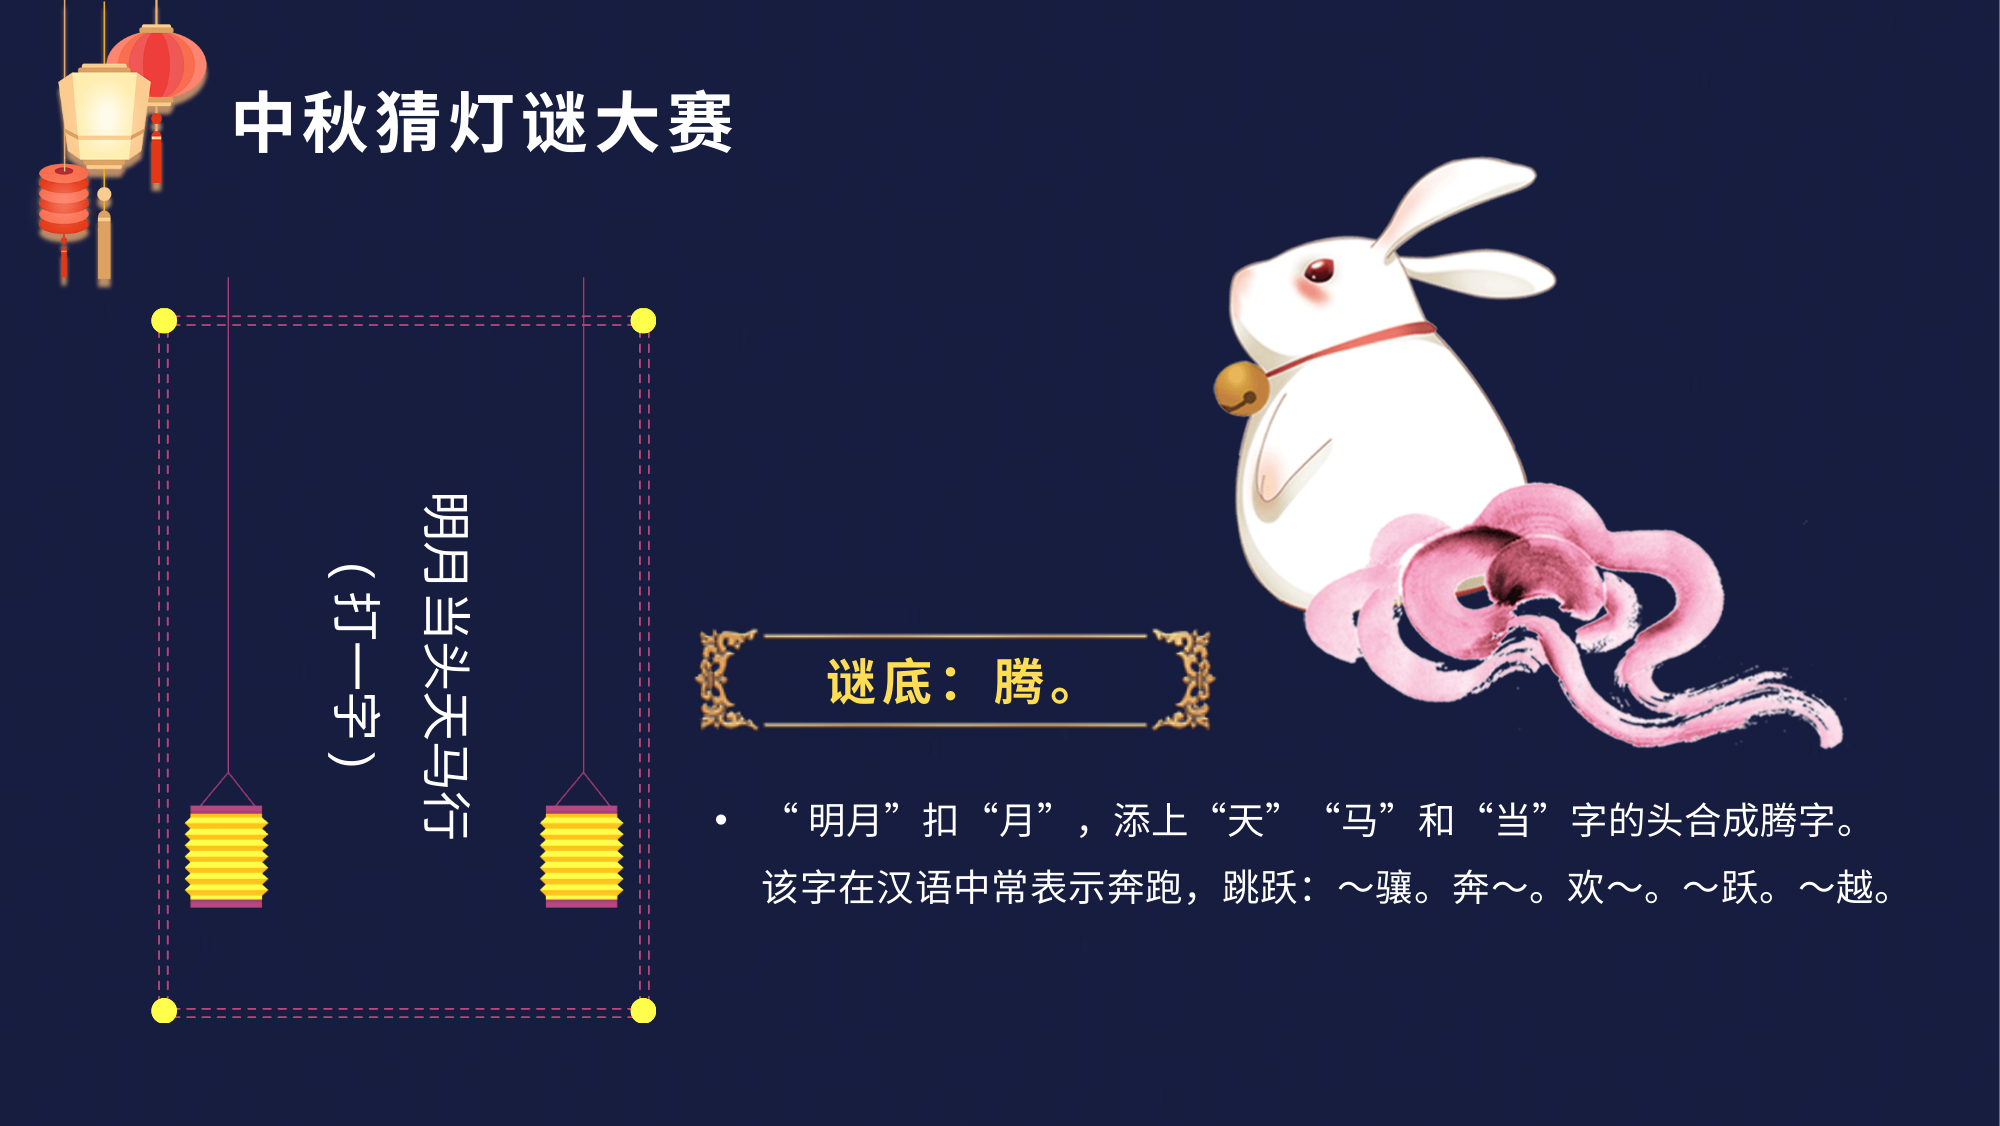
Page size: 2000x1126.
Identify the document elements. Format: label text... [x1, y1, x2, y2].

picture [0, 0, 2000, 1126]
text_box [151, 277, 656, 1023]
text_box 中秋猜灯谜大赛 [217, 72, 1000, 168]
text_box “明月”扣“月”，添上“天”“马”和“当”字的头合成腾字。该字在汉语中常表示奔跑，跳跃：～骧。奔～。欢～。～跃。～越。 [699, 771, 1890, 917]
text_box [665, 595, 1108, 771]
